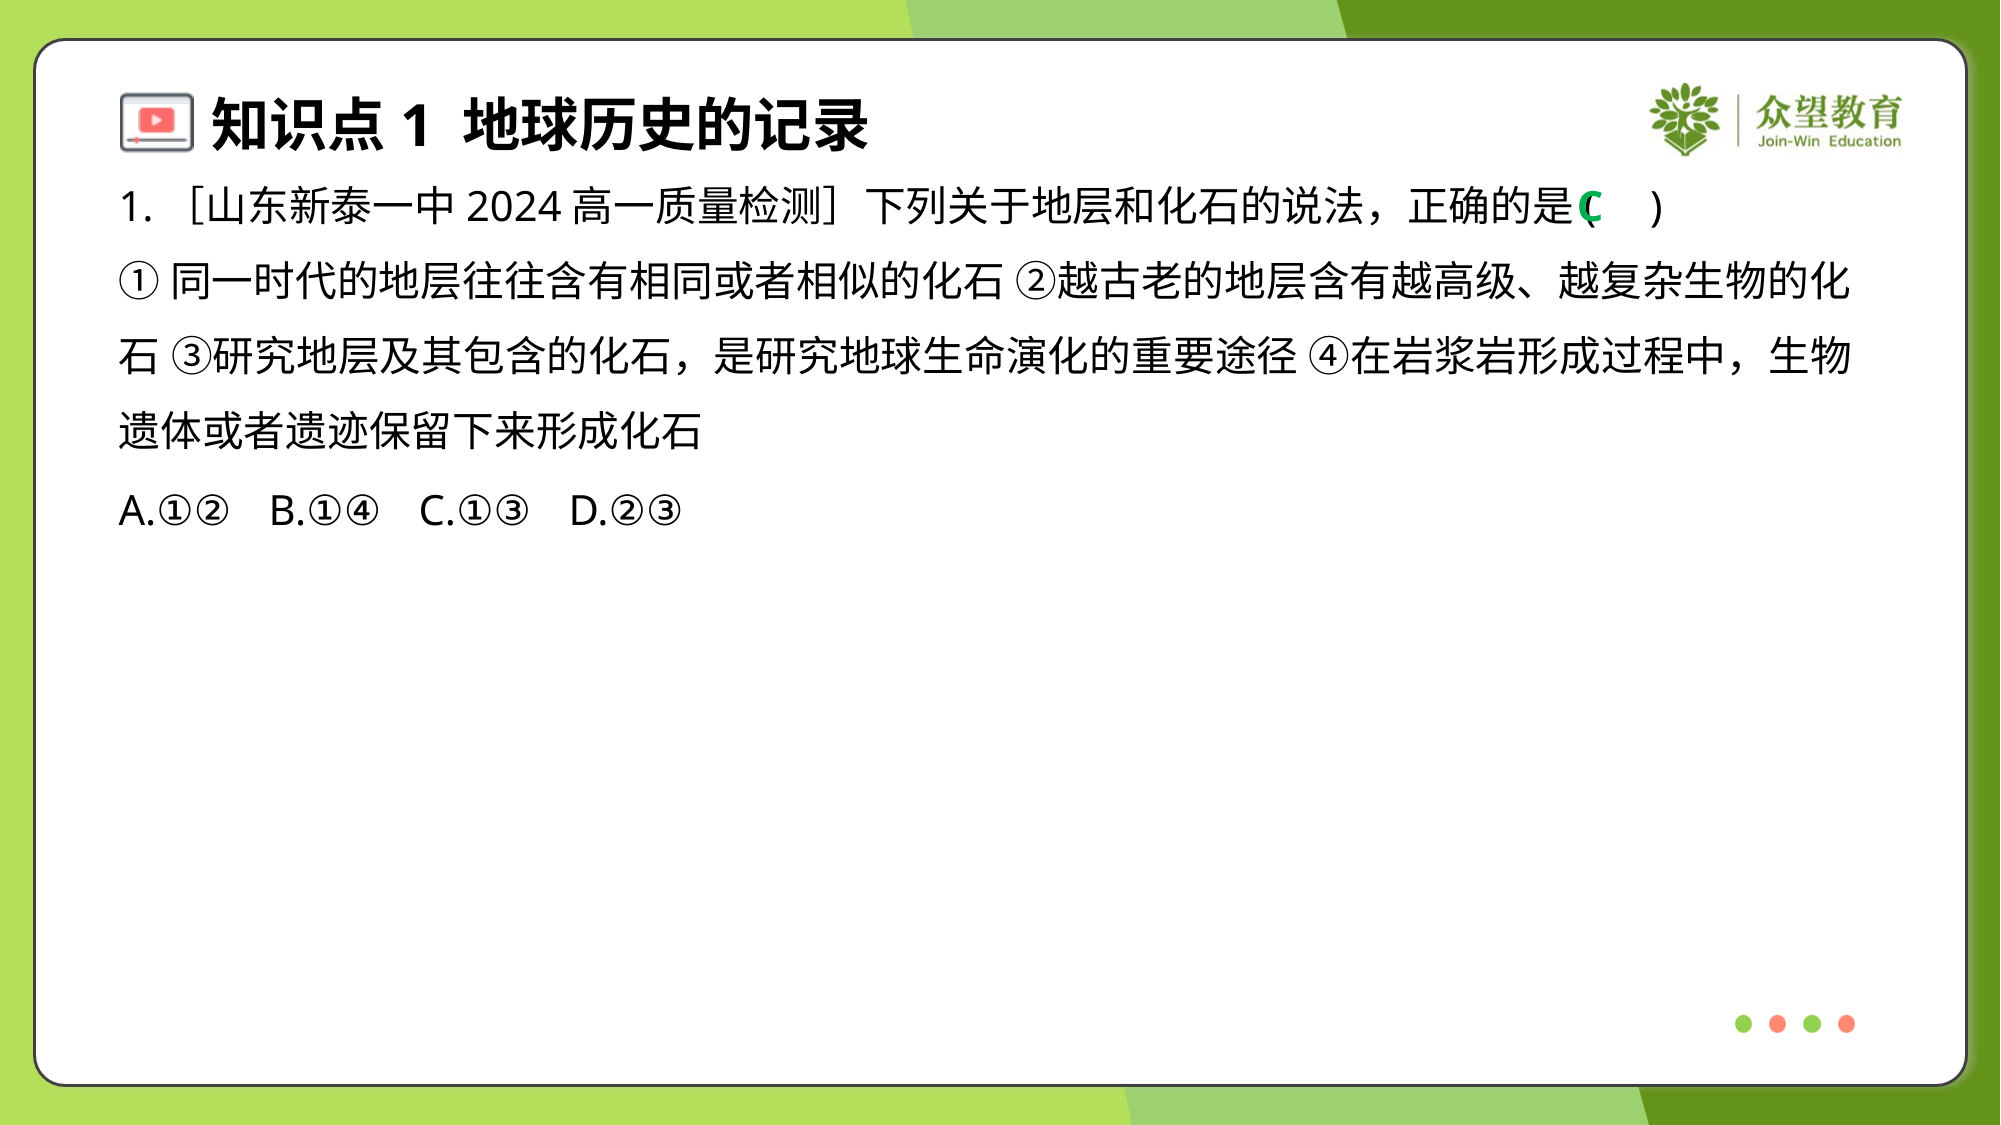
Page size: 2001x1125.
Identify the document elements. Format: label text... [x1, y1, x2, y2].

text_box ①同一时代的地层往往含有相同或者相似的化石 ②越古老的地层含有越高级、越复杂生物的化 石 ③研究地层及其包含的化石，是研究地球生命演化的重要途径 ④在岩浆岩形成过程中，生物 遗体或者遗迹保留下来形成化石 [118, 229, 1883, 455]
text_box C [1560, 158, 1620, 229]
text_box 1.［山东新泰一中2024高一质量检测］下列关于地层和化石的说法，正确的是( ) [118, 158, 1560, 229]
text_box 1.［山东新泰一中2024高一质量检测］下列关于地层和化石的说法，正确的是( ) [1620, 158, 1883, 229]
picture [0, 0, 2000, 1125]
text_box A.①② B.①④ C.①③ D.②③ [118, 463, 1883, 535]
